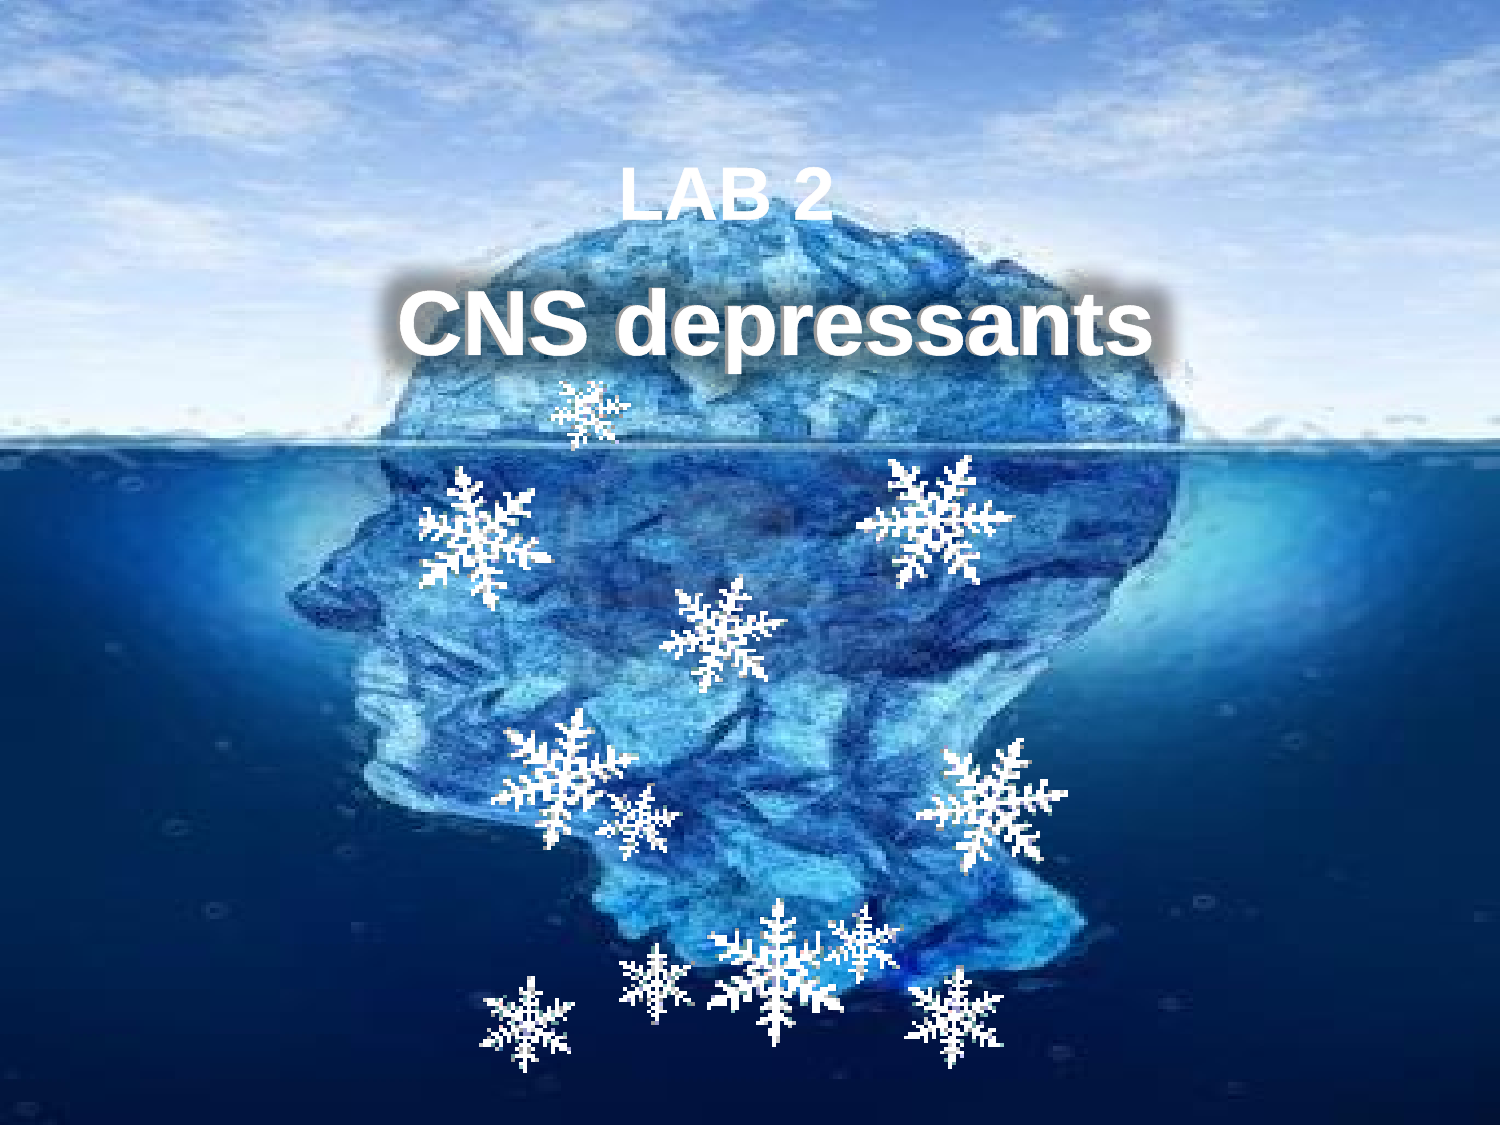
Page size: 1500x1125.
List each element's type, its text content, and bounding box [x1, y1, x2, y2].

text_box CNS depressants [304, 255, 1274, 381]
picture [0, 0, 1500, 1125]
text_box LAB 2 [549, 137, 904, 243]
